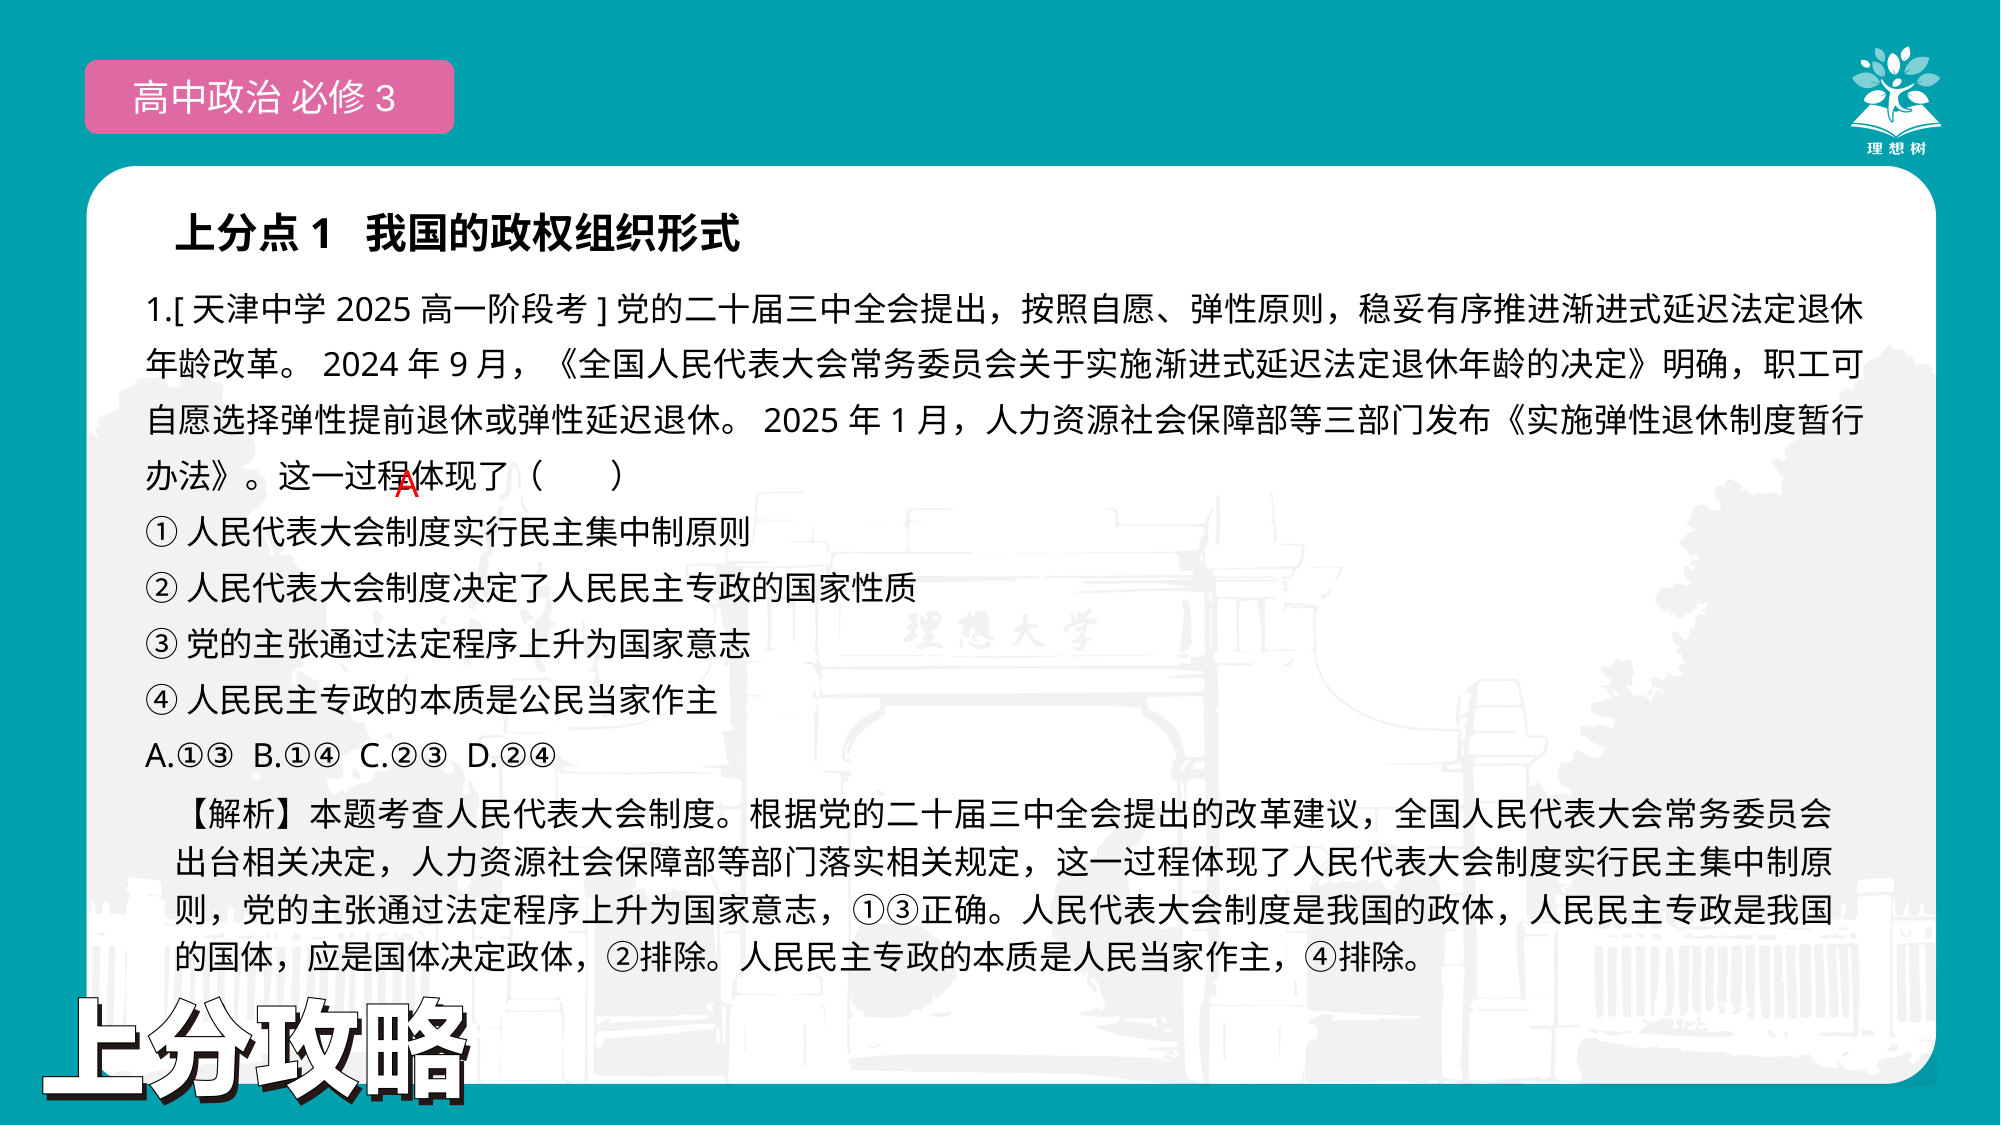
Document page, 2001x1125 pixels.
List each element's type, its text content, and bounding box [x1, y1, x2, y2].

picture [0, 0, 2001, 1125]
text_box A [370, 430, 488, 513]
text_box 高中政治 必修3 [83, 58, 456, 135]
text_box 1.[天津中学2025高一阶段考]党的二十届三中全会提出，按照自愿、弹性原则，稳妥有序推进渐进式延迟法定退休年龄改革。2024年9月，《全国人民代表大会常务委员会关于实施渐进式延迟法定退休年龄的决定》明确，职工可自愿选择弹性提前退休或弹性延迟退休。2025年1月，人力资源社会保障部等三部门发布《实施弹性退休制度暂行办法》。这一过程体现了（ ） ①人民代表大会制度实行民主集中制原则 ②人民代表大会制度决定了人民民主专政的国家性质 ③党的主张通过法定程序上升为国家意志 ④人民民主专政的本质是公民当家作主 A.①③ B.①④ C.②③ D.②④ [130, 264, 1880, 782]
text_box 【解析】本题考查人民代表大会制度。根据党的二十届三中全会提出的改革建议，全国人民代表大会常务委员会出台相关决定，人力资源社会保障部等部门落实相关规定，这一过程体现了人民代表大会制度实行民主集中制原则，党的主张通过法定程序上升为国家意志，①③正确。人民代表大会制度是我国的政体，人民民主专政是我国的国体，应是国体决定政体，②排除。人民民主专政的本质是人民当家作主，④排除。 [159, 777, 1849, 984]
text_box 上分点1 我国的政权组织形式 [159, 199, 1206, 264]
